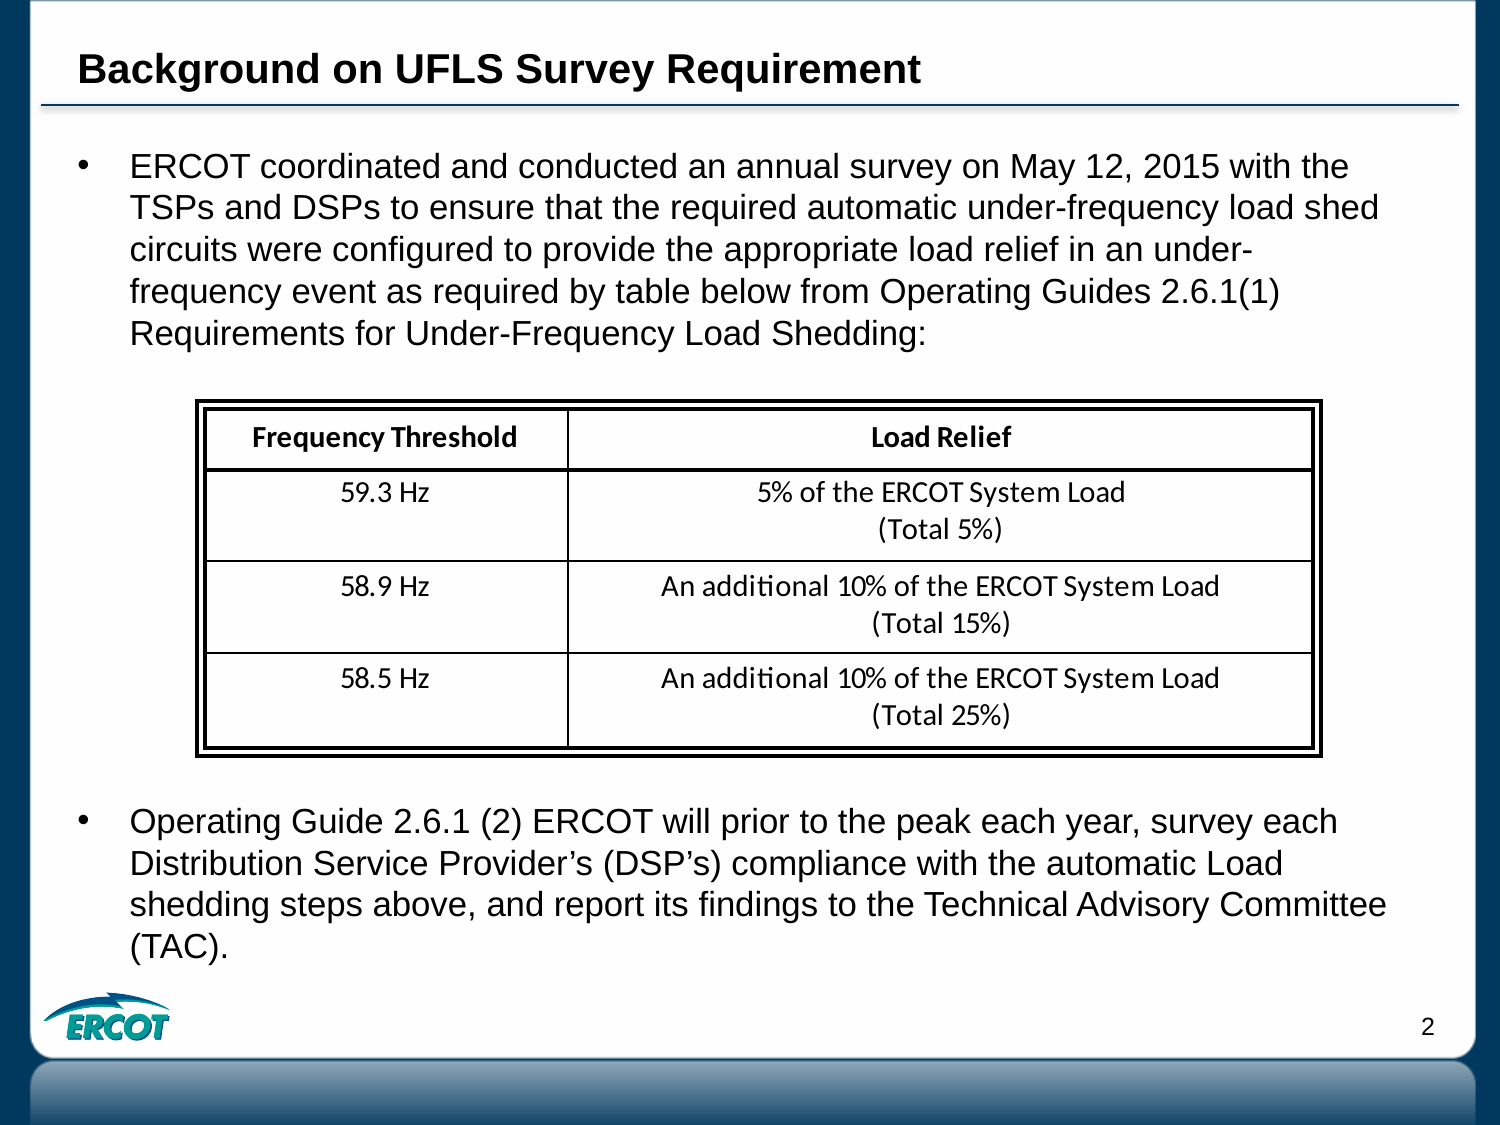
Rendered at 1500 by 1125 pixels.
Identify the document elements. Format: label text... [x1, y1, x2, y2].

text_box [1413, 507, 1500, 583]
title Background on UFLS Survey Requirement [62, 29, 1450, 106]
picture [0, 0, 1500, 1125]
picture [68, 398, 1388, 795]
list ERCOT coordinated and conducted an annual survey on May 12, 2015 with the TSPs and DSPs to ensure that the required automatic under-frequency load shed circuits were configured to provide the appropriate load relief in an under-frequency event as required by table below from Operating Guides 2.6.1(1) Requirements for Under-Frequency Load Shedding: Operating Guide 2.6.1 (2) ERCOT will prior to the peak each year, survey each Distribution Service Provider’s (DSP’s) compliance with the automatic Load shedding steps above, and report its findings to the Technical Advisory Committee (TAC). [62, 135, 1413, 976]
